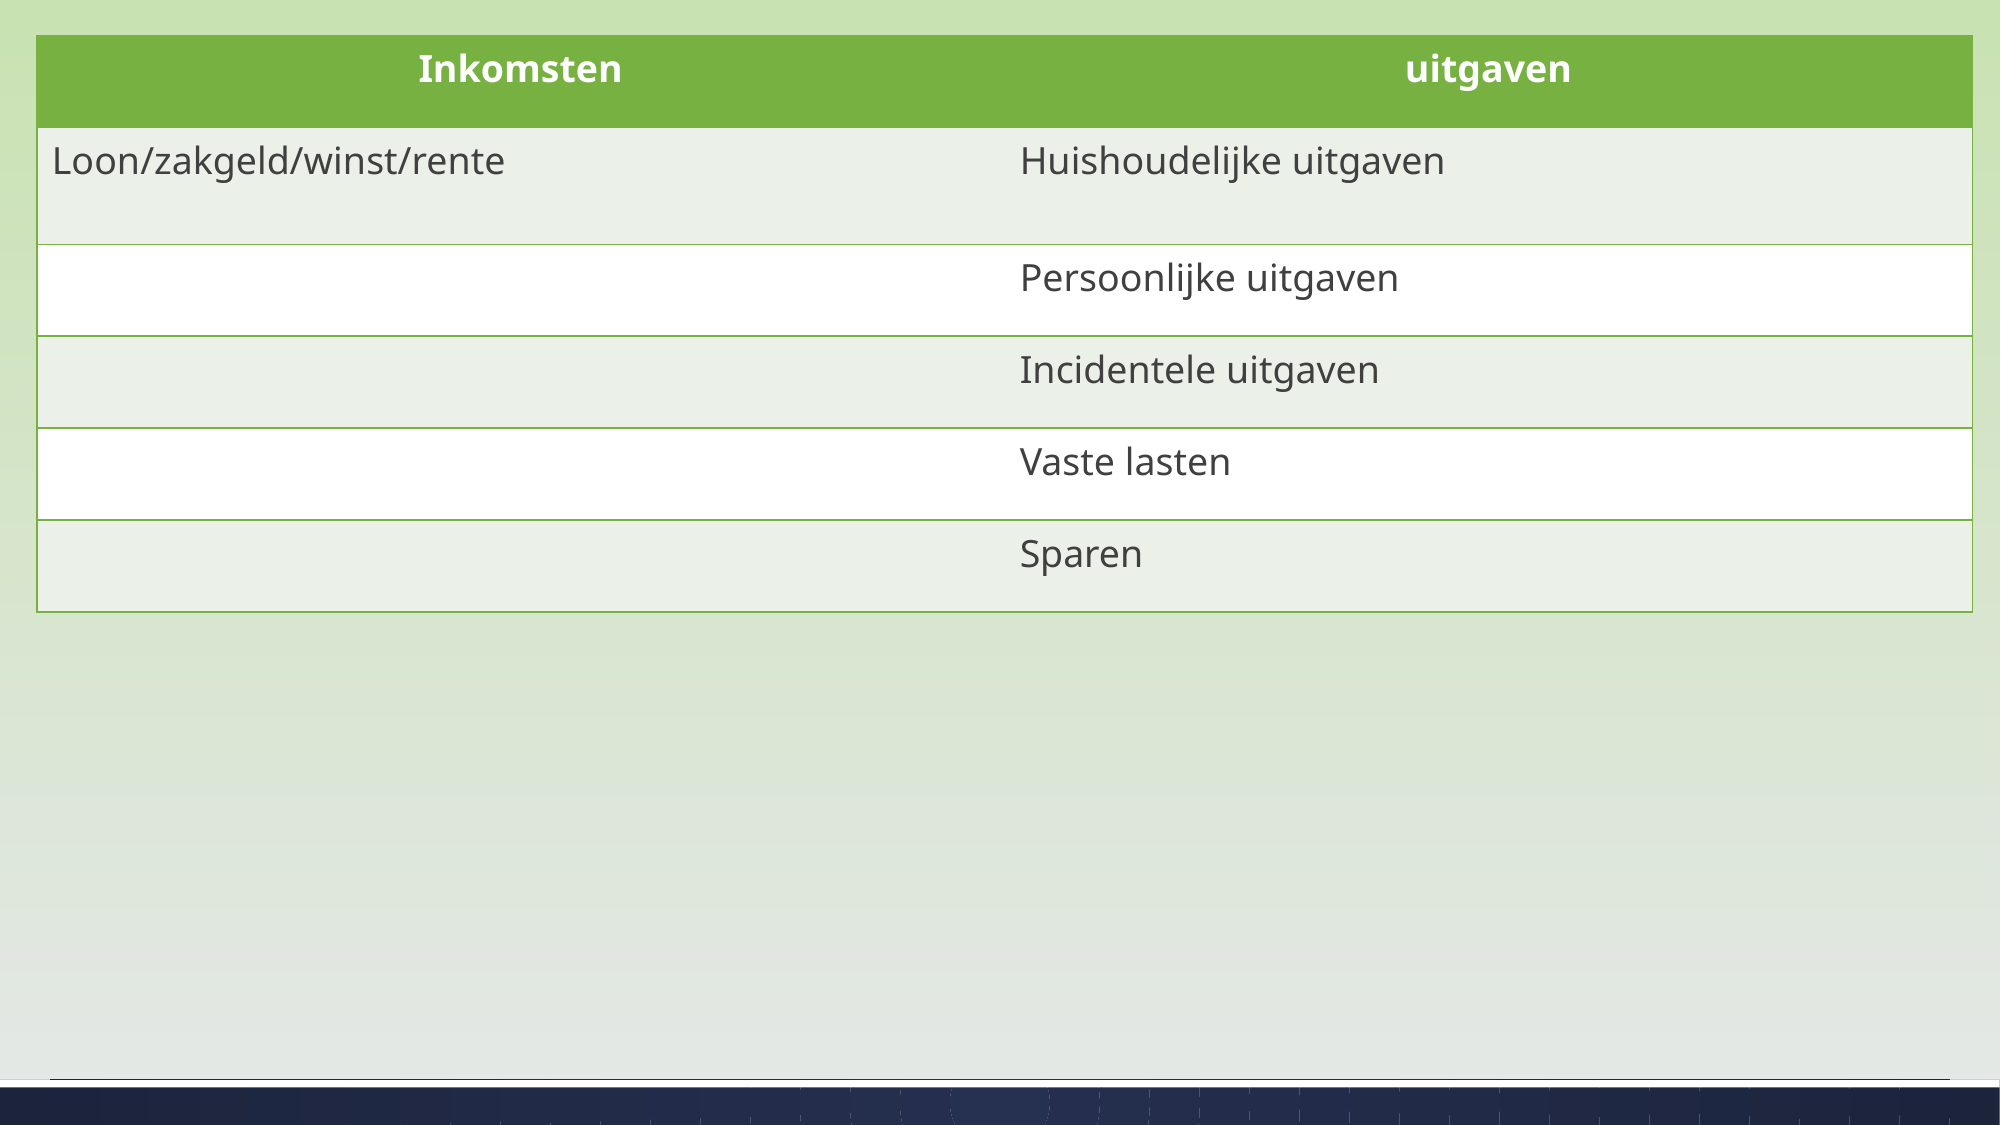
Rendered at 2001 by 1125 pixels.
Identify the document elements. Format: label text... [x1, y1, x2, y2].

table_header uitgaven [1005, 36, 1972, 126]
table_header Inkomsten [38, 36, 1005, 126]
table_cell Persoonlijke uitgaven [1005, 245, 1972, 335]
table_cell Incidentele uitgaven [1005, 337, 1972, 427]
table_cell [38, 429, 1005, 519]
table_cell Vaste lasten [1005, 429, 1972, 519]
table_cell [38, 245, 1005, 335]
table_cell Huishoudelijke uitgaven [1005, 128, 1972, 244]
table_cell Loon/zakgeld/winst/rente [38, 128, 1005, 244]
table_cell Sparen [1005, 521, 1972, 611]
table_cell [38, 337, 1005, 427]
table_cell [38, 521, 1005, 611]
